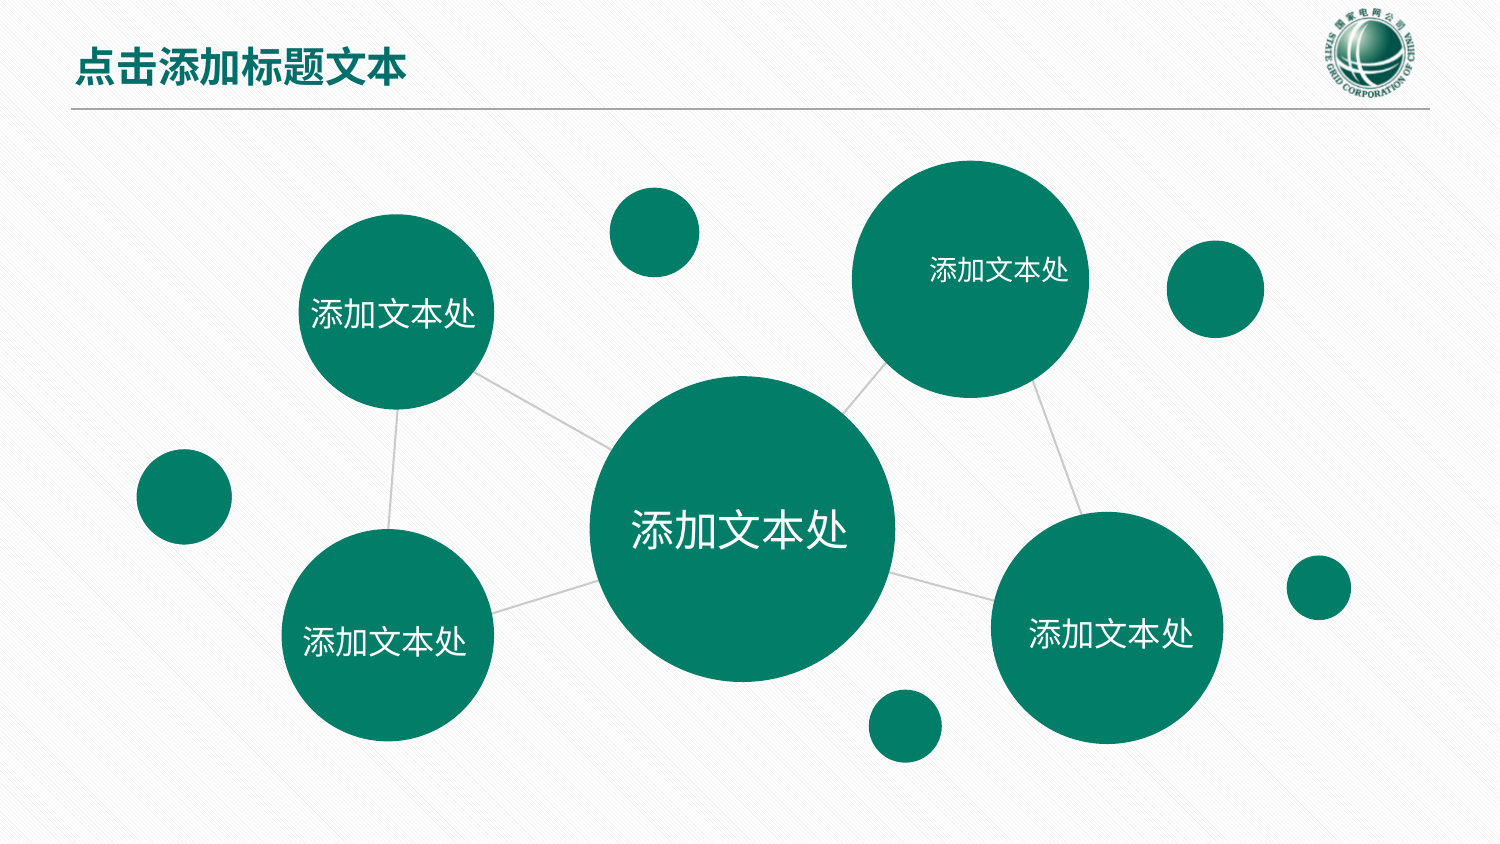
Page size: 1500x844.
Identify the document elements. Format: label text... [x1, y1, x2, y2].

text_box [1166, 240, 1265, 339]
text_box [1286, 555, 1352, 621]
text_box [990, 511, 1224, 745]
picture [1317, 5, 1423, 110]
text_box [896, 398, 1081, 600]
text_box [298, 214, 495, 410]
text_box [851, 160, 1106, 398]
text_box [868, 689, 942, 763]
text_box [135, 448, 233, 546]
text_box 点击添加标题文本 [59, 33, 424, 99]
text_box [589, 376, 896, 683]
text_box [609, 187, 700, 278]
text_box [388, 383, 589, 613]
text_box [281, 529, 495, 742]
